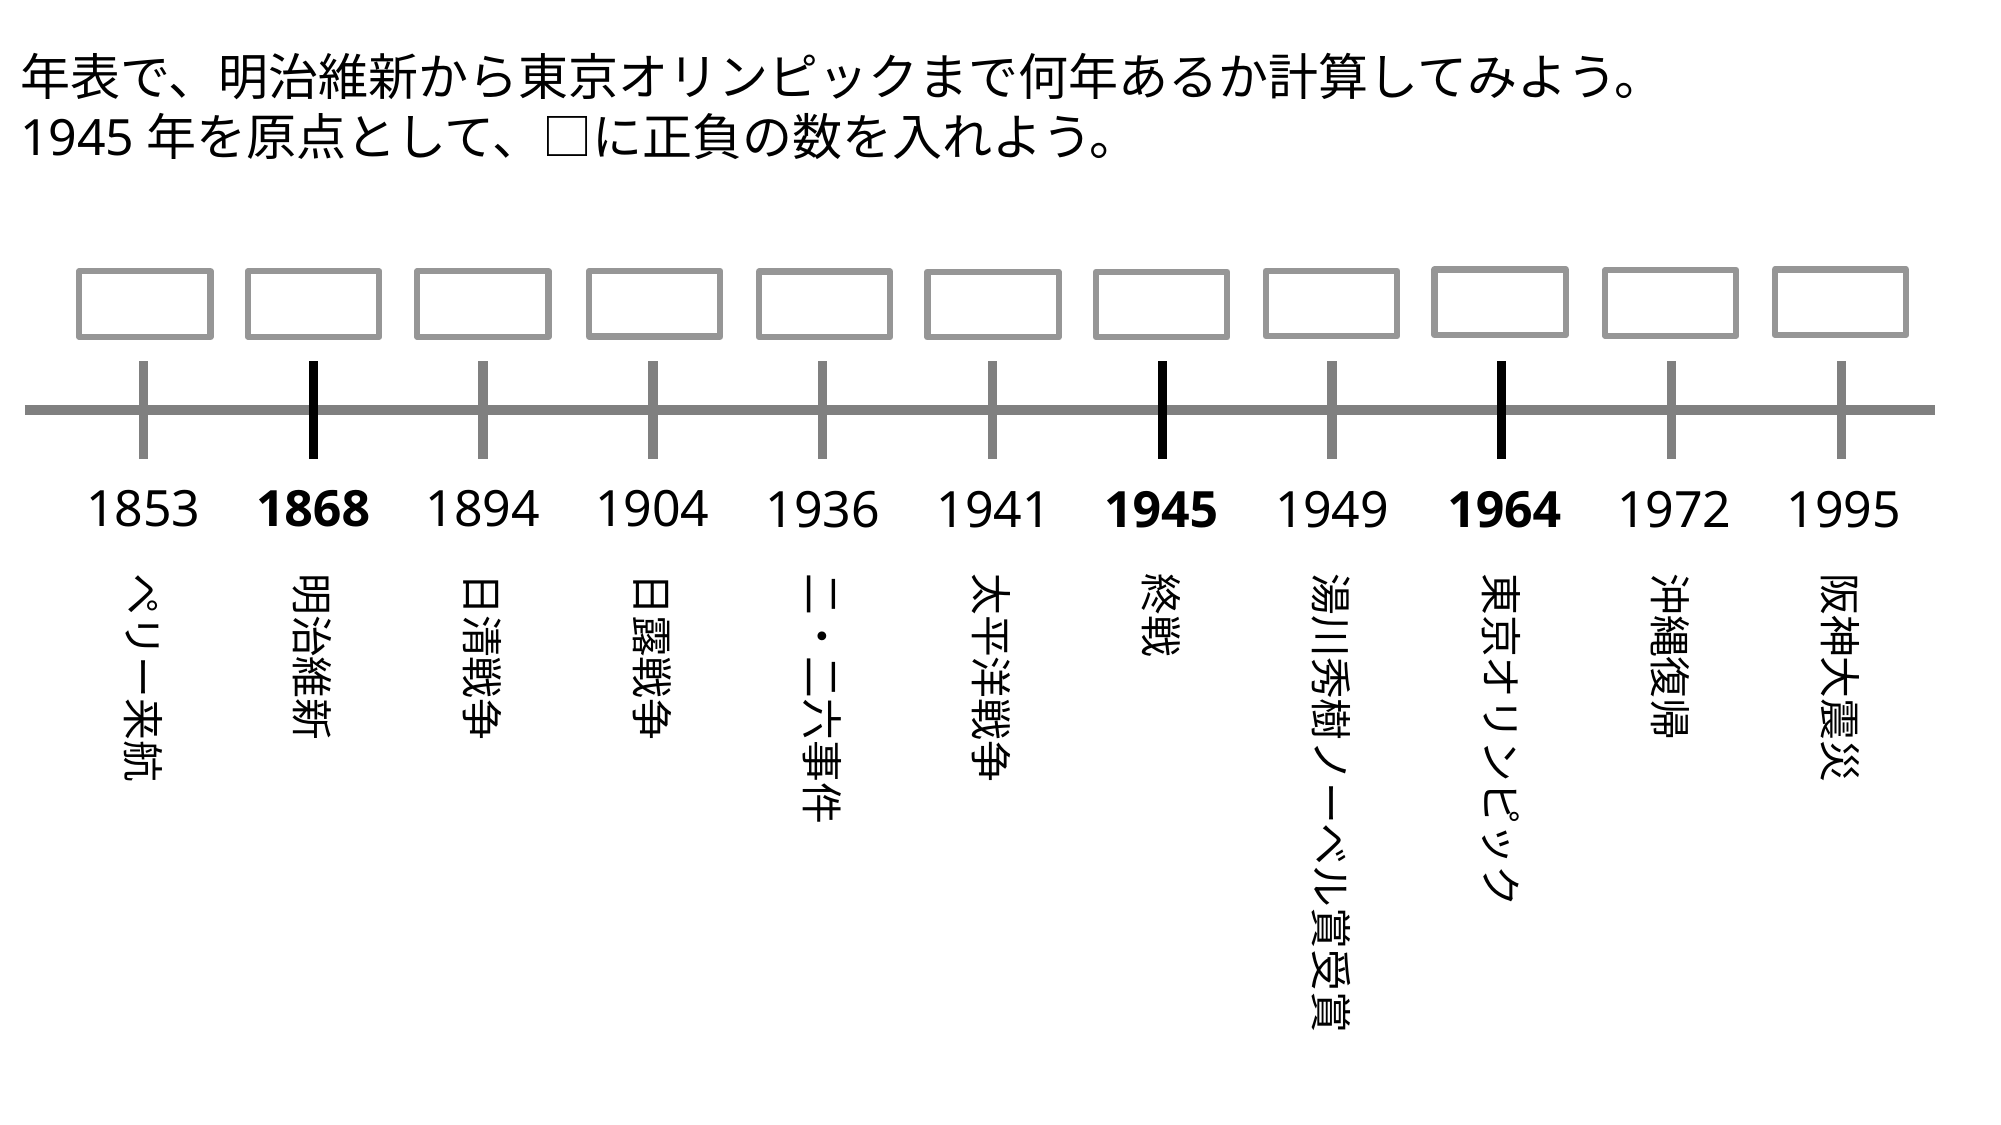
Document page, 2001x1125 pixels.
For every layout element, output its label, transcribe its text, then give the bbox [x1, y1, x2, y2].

text_box [927, 271, 1059, 338]
text_box [1434, 269, 1566, 336]
text_box [1265, 270, 1398, 337]
text_box [1096, 271, 1228, 338]
text_box 年表で、明治維新から東京オリンピックまで何年あるか計算してみよう。 1945年を原点として、□に正負の数を入れよう。 [5, 37, 1679, 173]
text_box [1605, 270, 1737, 336]
text_box [589, 271, 721, 337]
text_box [24, 361, 1949, 1088]
text_box [247, 271, 380, 337]
text_box [417, 271, 549, 337]
text_box [79, 271, 211, 337]
text_box [758, 271, 891, 338]
text_box [1774, 269, 1907, 335]
